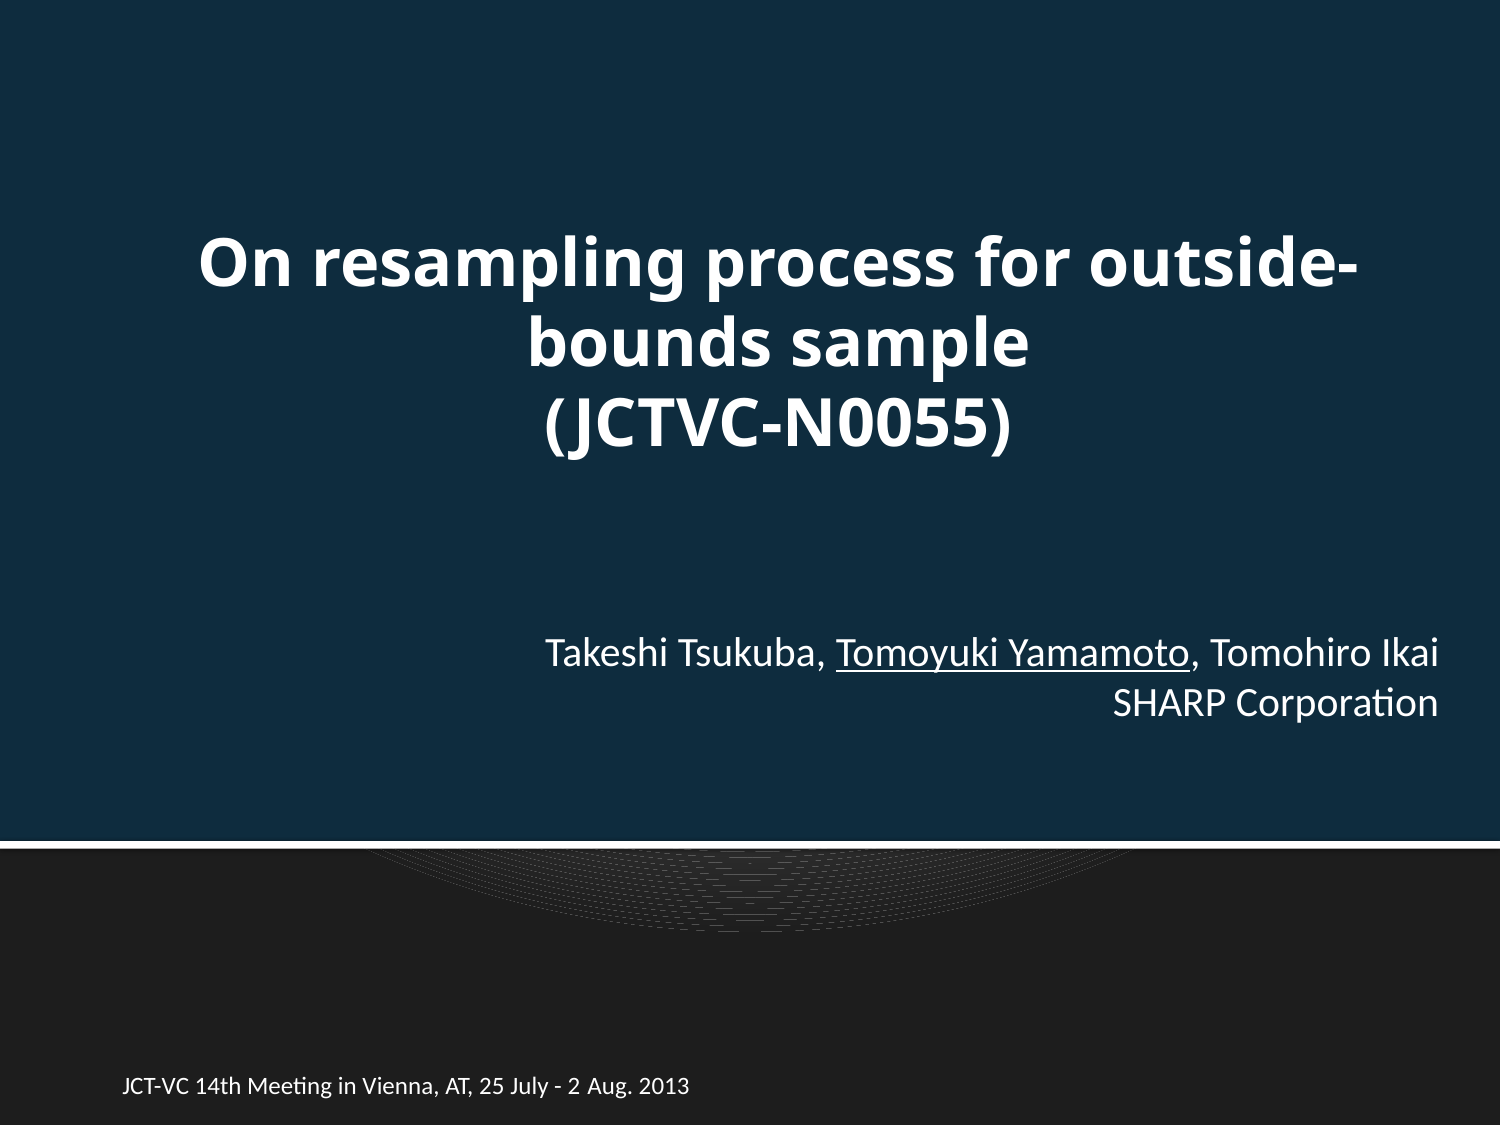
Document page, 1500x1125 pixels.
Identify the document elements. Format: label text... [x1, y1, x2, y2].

title On resampling process for outside-bounds sample (JCTVC-N0055) [112, 219, 1438, 419]
list JCT-VC 14th Meeting in Vienna, AT, 25 July - 2 Aug. 2013 [93, 1054, 810, 1125]
subtitle Takeshi Tsukuba, Tomoyuki Yamamoto, Tomohiro Ikai SHARP Corporation [206, 550, 1448, 776]
